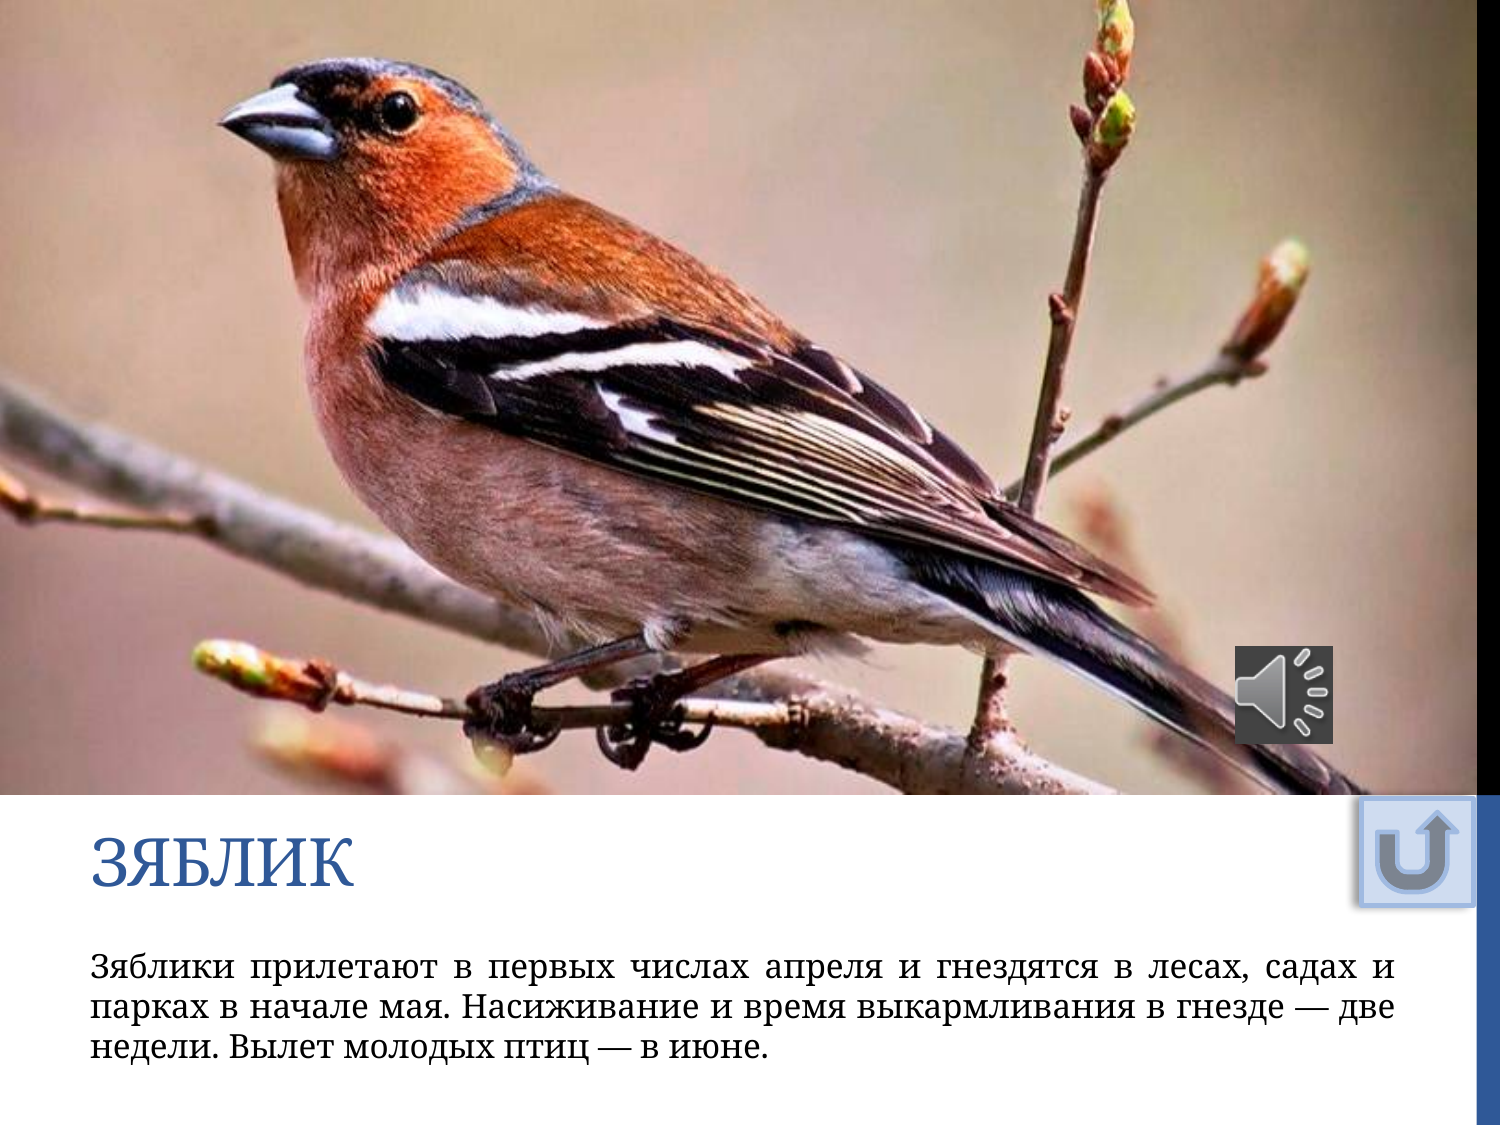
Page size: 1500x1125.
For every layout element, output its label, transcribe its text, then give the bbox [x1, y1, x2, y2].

list Зяблики прилетают в первых числах апреля и гнездятся в лесах, садах и парках в начале мая. Насиживание и время выкармливания в гнезде — две недели. Вылет молодых птиц — в июне. [74, 937, 1413, 1013]
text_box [1233, 644, 1335, 746]
text_box [1359, 800, 1476, 908]
picture [0, 0, 1478, 796]
title зяблик [75, 812, 1413, 938]
